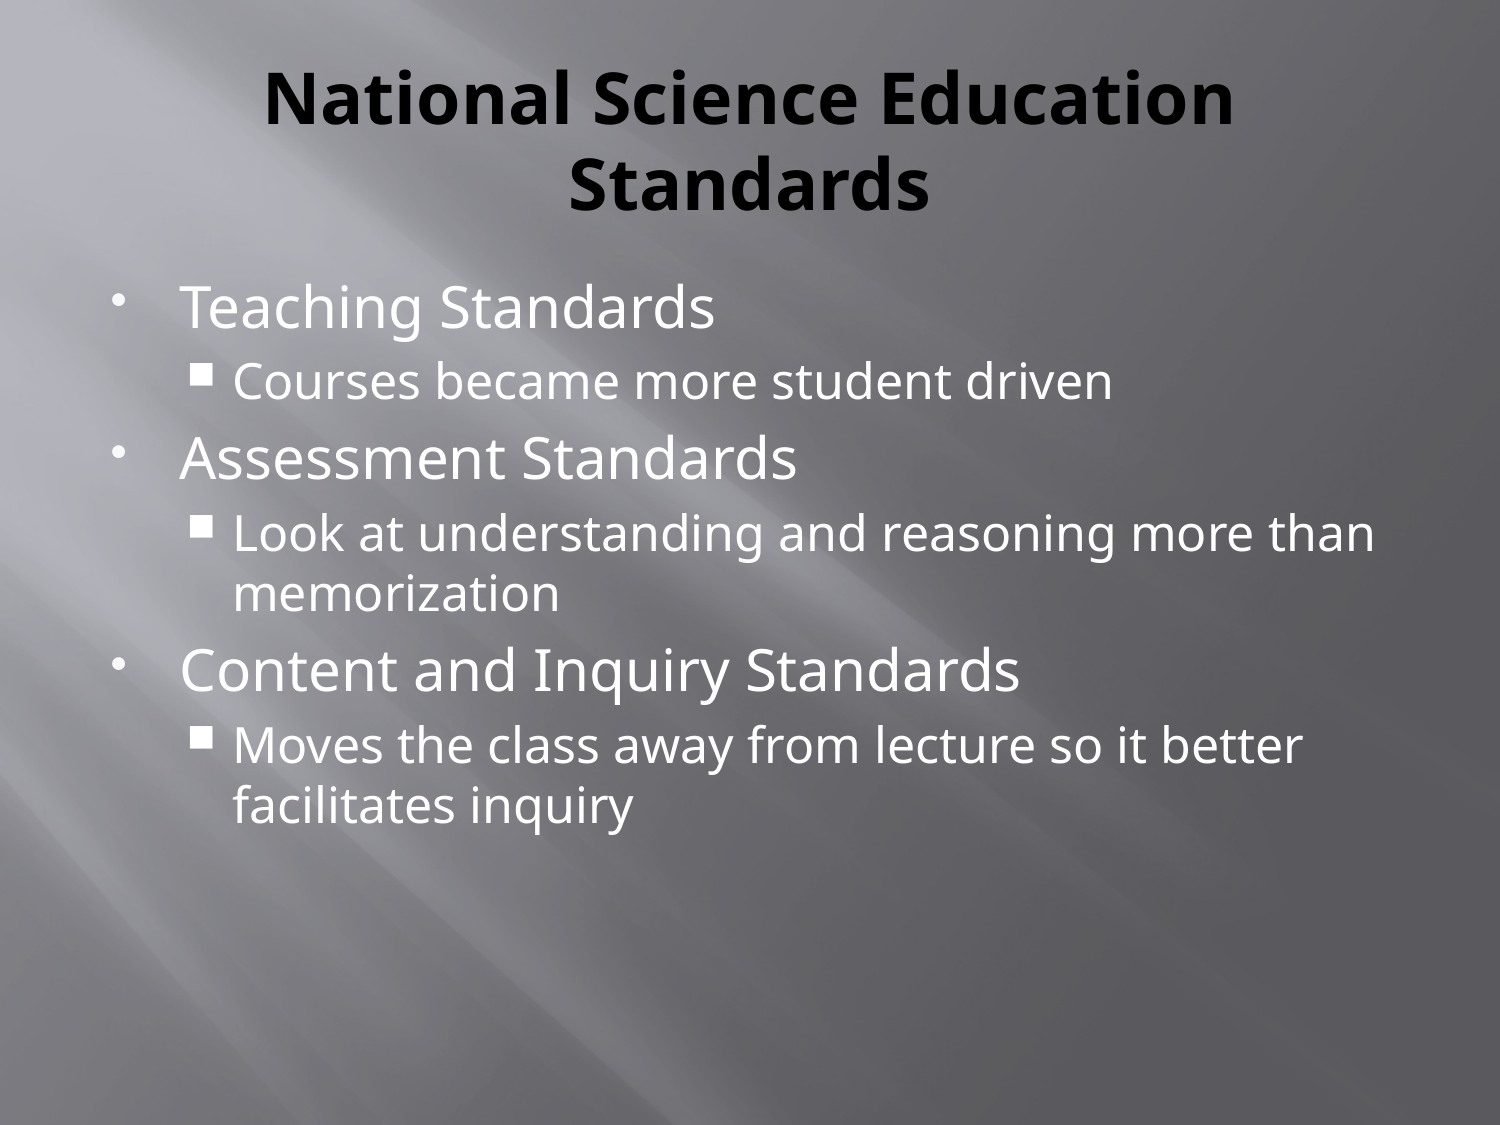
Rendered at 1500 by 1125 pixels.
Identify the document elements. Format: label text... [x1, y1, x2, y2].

title National Science Education Standards [75, 45, 1425, 233]
list Teaching Standards Courses became more student driven Assessment Standards Look at understanding and reasoning more than memorization Content and Inquiry Standards Moves the class away from lecture so it better facilitates inquiry [75, 262, 1425, 1035]
